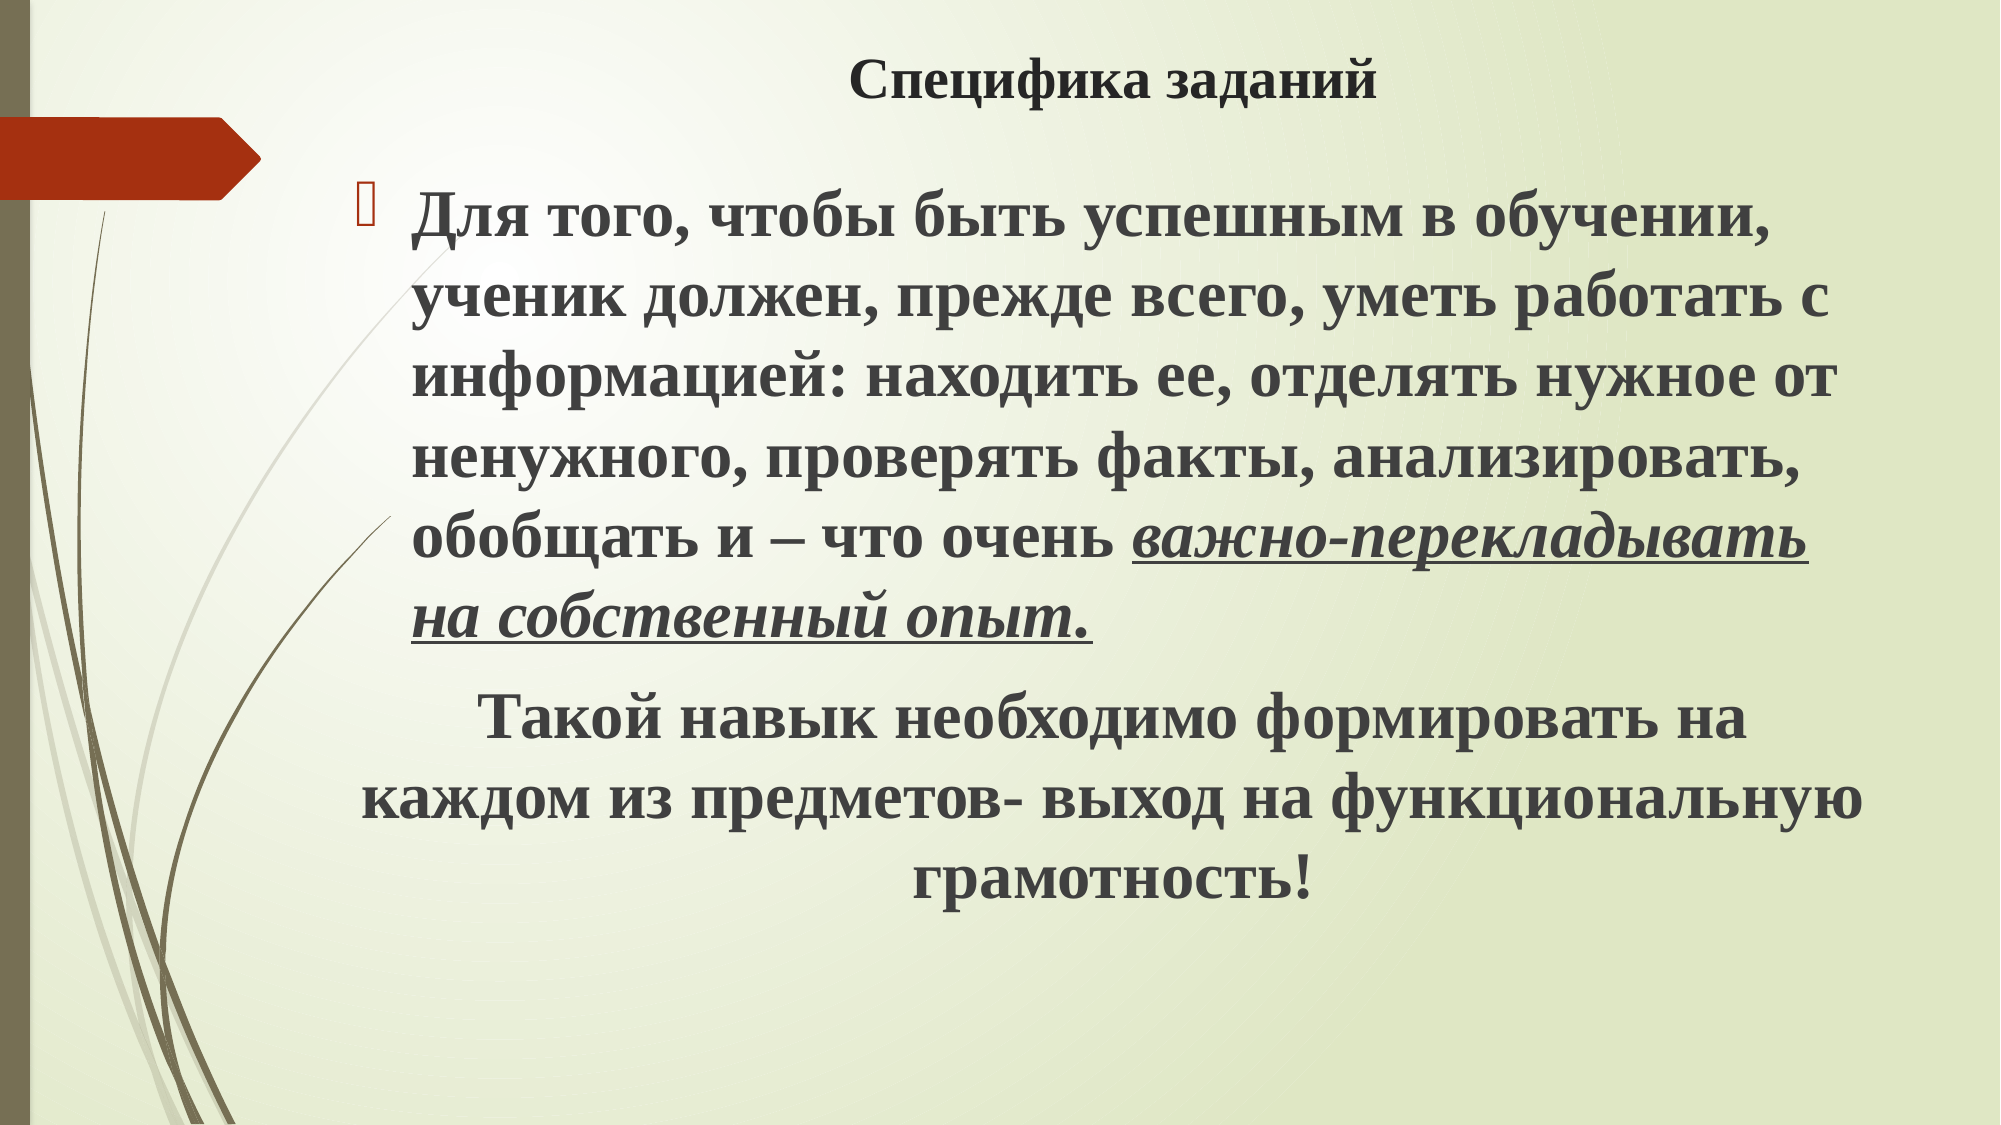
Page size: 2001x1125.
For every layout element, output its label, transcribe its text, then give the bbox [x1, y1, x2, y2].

title Специфика заданий [339, 32, 1888, 110]
list Для того, чтобы быть успешным в обучении, ученик должен, прежде всего, уметь работать с информацией: находить ее, отделять нужное от ненужного, проверять факты, анализировать, обобщать и – что очень важно-перекладывать на собственный опыт. Такой навык необходимо формировать на каждом из предметов- выход на функциональную грамотность! [339, 162, 1888, 1015]
